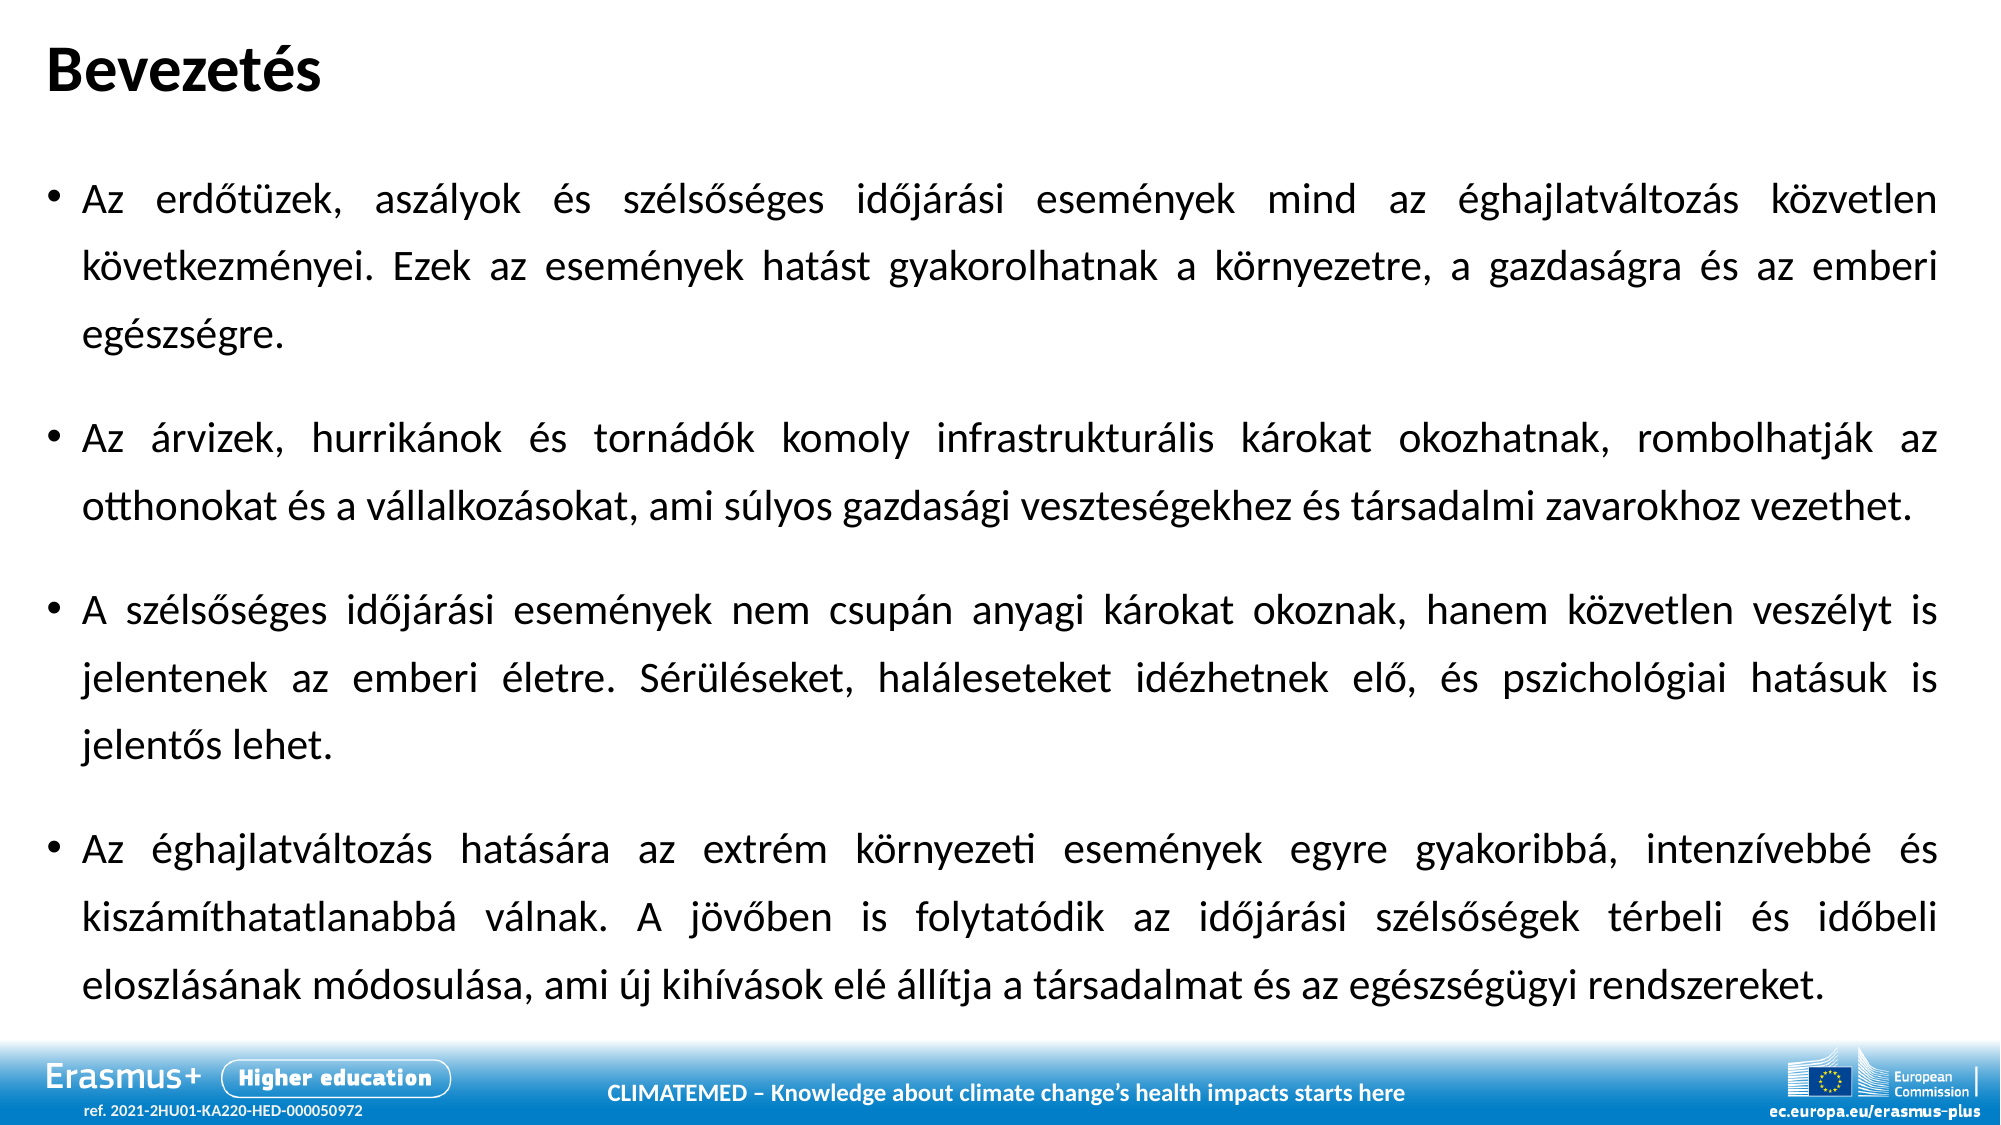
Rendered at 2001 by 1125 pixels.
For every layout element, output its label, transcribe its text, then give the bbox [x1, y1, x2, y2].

title Bevezetés [31, 25, 1984, 116]
list Az erdőtüzek, aszályok és szélsőséges időjárási események mind az éghajlatváltozás közvetlen következményei. Ezek az események hatást gyakorolhatnak a környezetre, a gazdaságra és az emberi egészségre. Az árvizek, hurrikánok és tornádók komoly infrastrukturális károkat okozhatnak, rombolhatják az otthonokat és a vállalkozásokat, ami súlyos gazdasági veszteségekhez és társadalmi zavarokhoz vezethet. A szélsőséges időjárási események nem csupán anyagi károkat okoznak, hanem közvetlen veszélyt is jelentenek az emberi életre. Sérüléseket, haláleseteket idézhetnek elő, és pszichológiai hatásuk is jelentős lehet. Az éghajlatváltozás hatására az extrém környezeti események egyre gyakoribbá, intenzívebbé és kiszámíthatatlanabbá válnak. A jövőben is folytatódik az időjárási szélsőségek térbeli és időbeli eloszlásának módosulása, ami új kihívások elé állítja a társadalmat és az egészségügyi rendszereket. [31, 146, 1956, 1028]
picture [0, 899, 2000, 1125]
